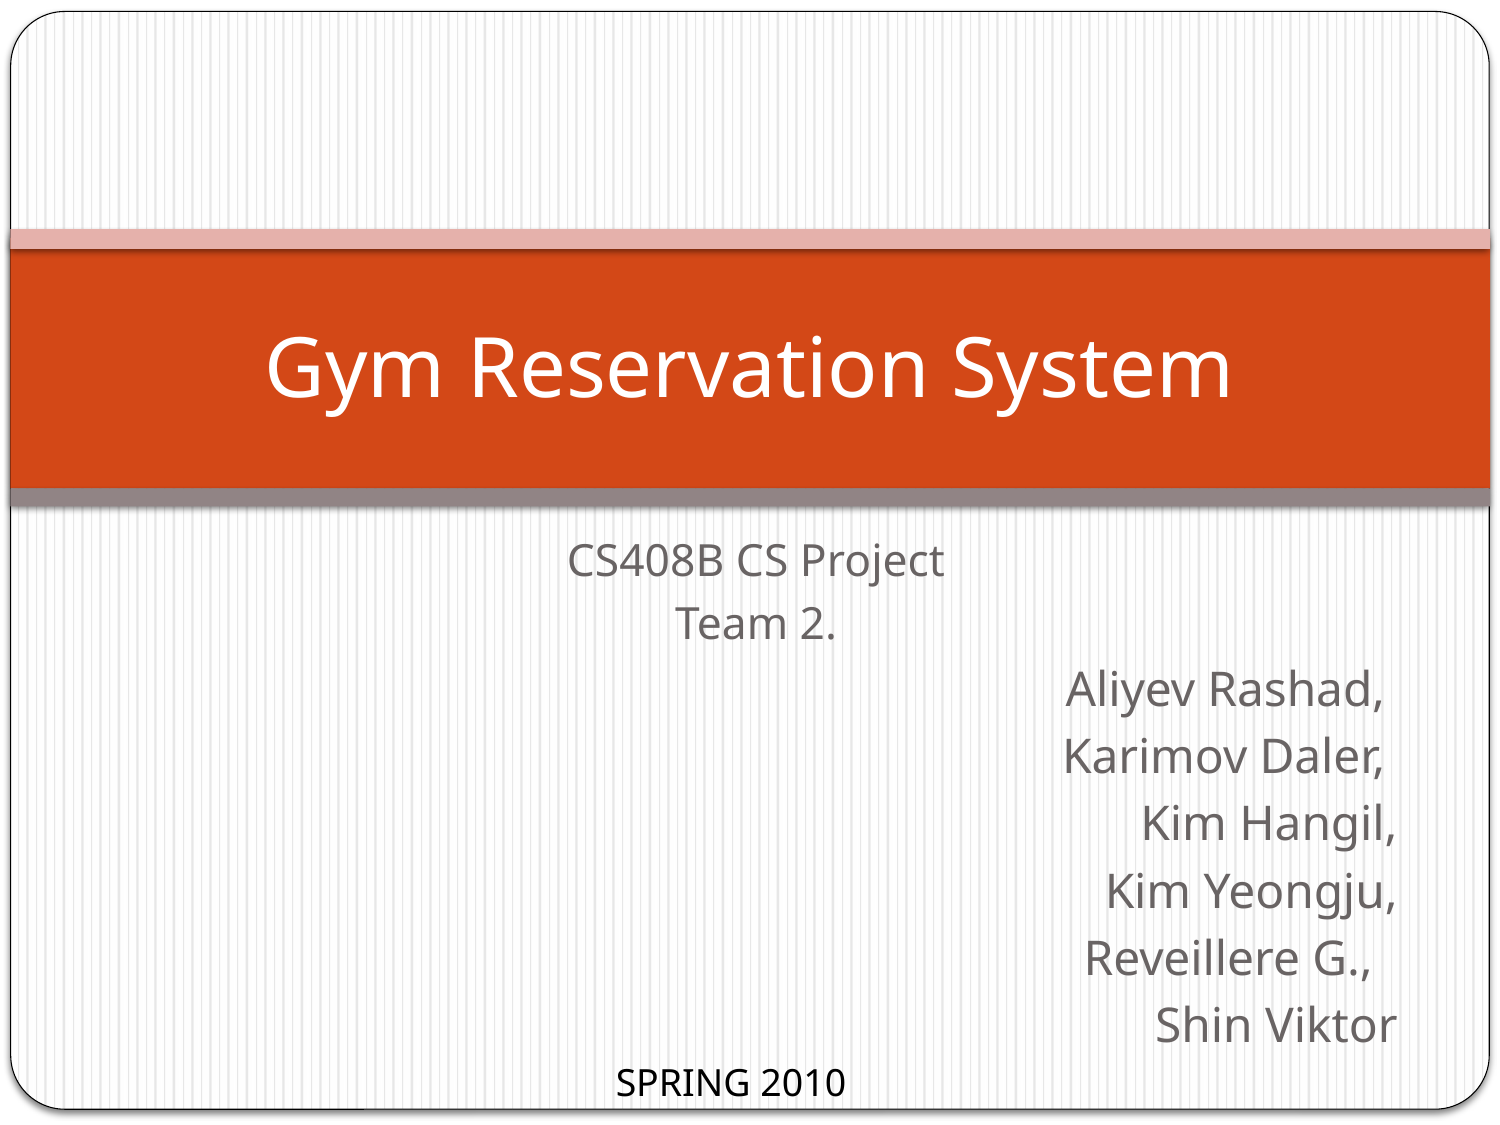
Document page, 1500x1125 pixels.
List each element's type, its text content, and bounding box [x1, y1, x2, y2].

text_box SPRING 2010 [487, 1051, 975, 1112]
title Gym Reservation System [75, 247, 1425, 489]
subtitle CS408B CS Project Team 2. Aliyev Rashad, Karimov Daler, Kim Hangil, Kim Yeongju, Reveillere G., Shin Viktor [99, 525, 1413, 1063]
